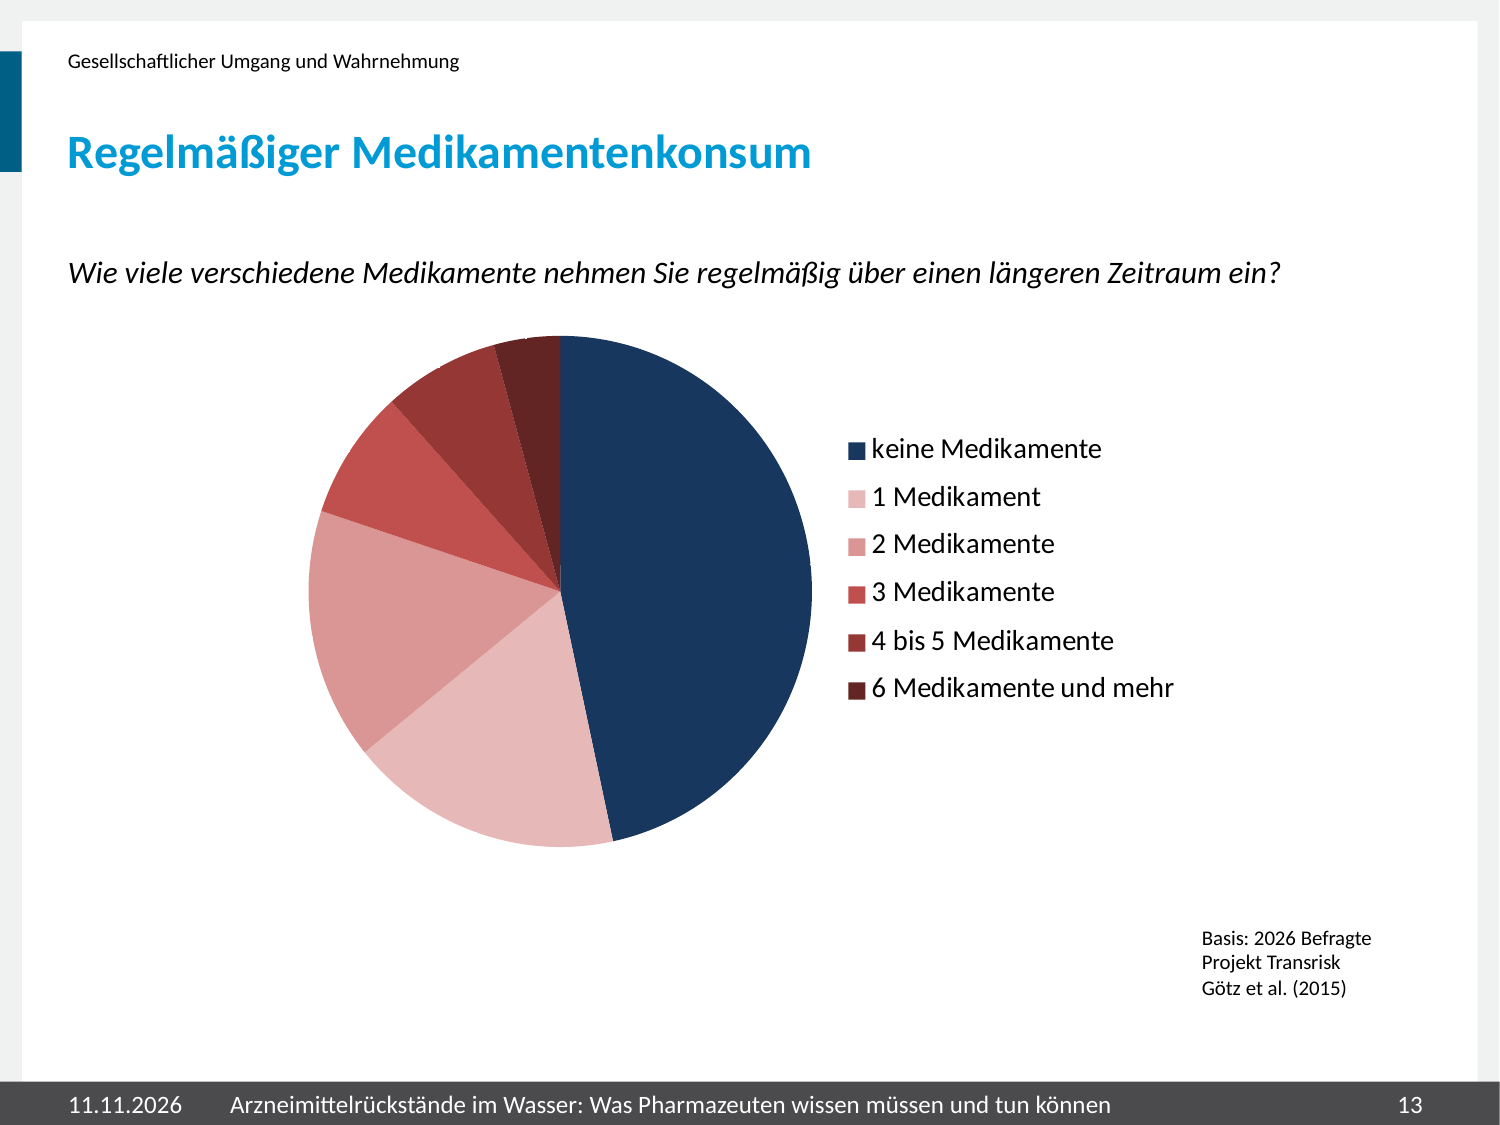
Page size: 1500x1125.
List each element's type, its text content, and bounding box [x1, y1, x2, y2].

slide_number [68, 1082, 230, 1125]
text_box Basis: 2026 Befragte Projekt Transrisk Götz et al. (2015) [1187, 916, 1425, 1007]
footer Arzneimittelrückstände im Wasser: Was Pharmazeuten wissen müssen und tun können [230, 1082, 1199, 1125]
list Wie viele verschiedene Medikamente nehmen Sie regelmäßig über einen längeren Zeitraum ein? [67, 245, 1424, 1044]
list Gesellschaftlicher Umgang und Wahrnehmung [67, 47, 1415, 86]
chart [218, 299, 1200, 910]
slide_number 13 [1331, 1082, 1423, 1125]
title Regelmäßiger Medikamentenkonsum [67, 77, 1418, 178]
